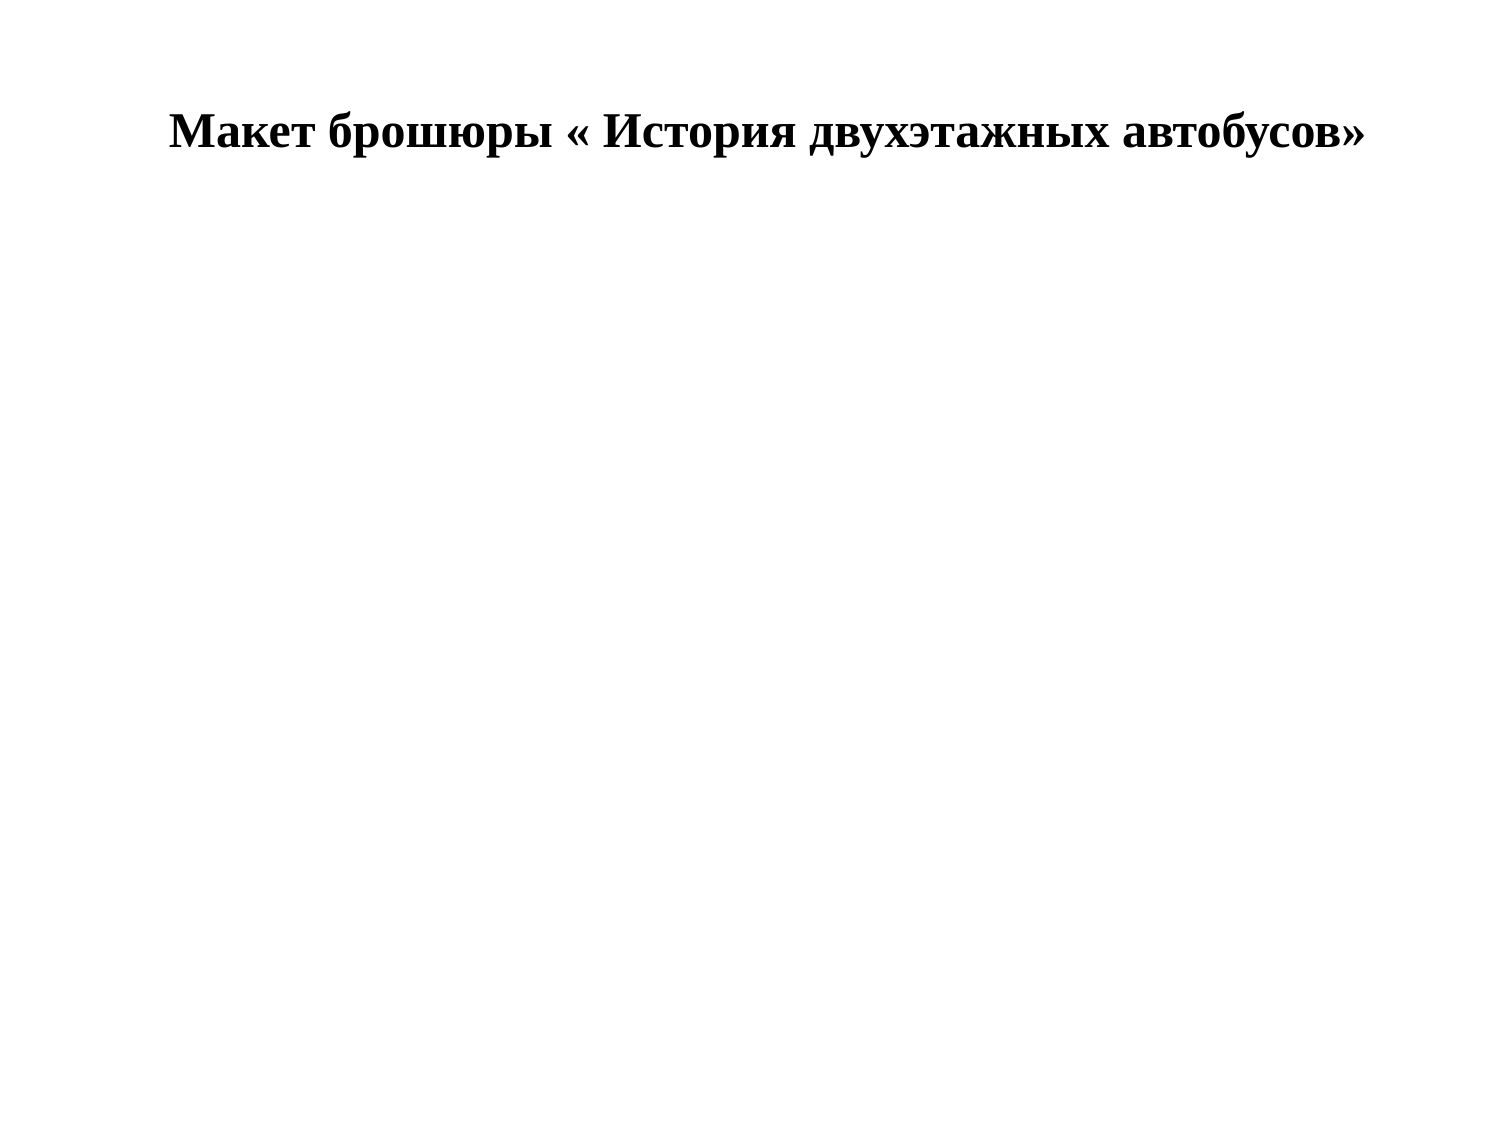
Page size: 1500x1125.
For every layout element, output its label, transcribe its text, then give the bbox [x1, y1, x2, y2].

text_box Макет брошюры « История двухэтажных автобусов» [147, 89, 1388, 210]
